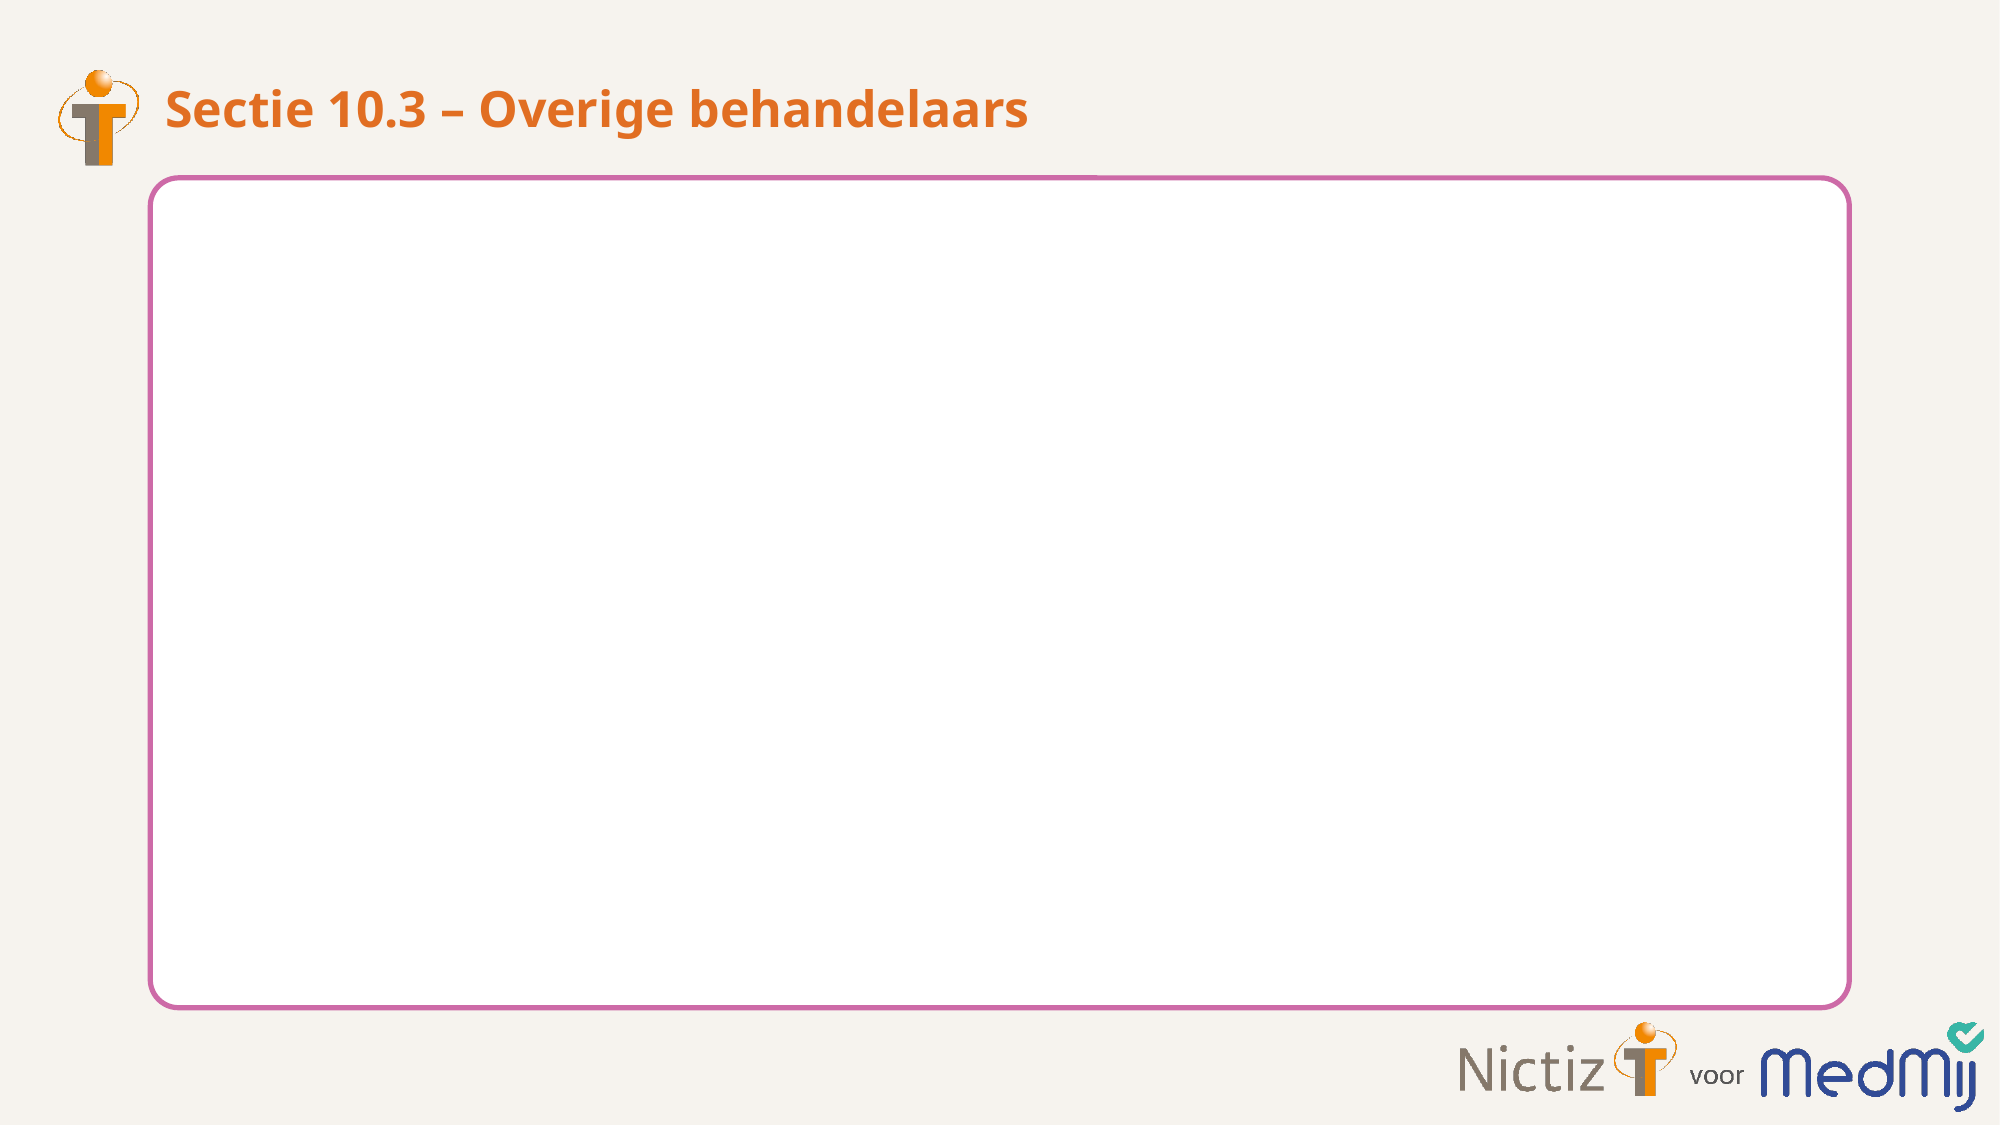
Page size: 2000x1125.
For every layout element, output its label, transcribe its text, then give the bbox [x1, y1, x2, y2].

picture [50, 66, 151, 187]
picture [1457, 1019, 1988, 1113]
title Sectie 10.3 – Overige behandelaars [150, 76, 1850, 165]
